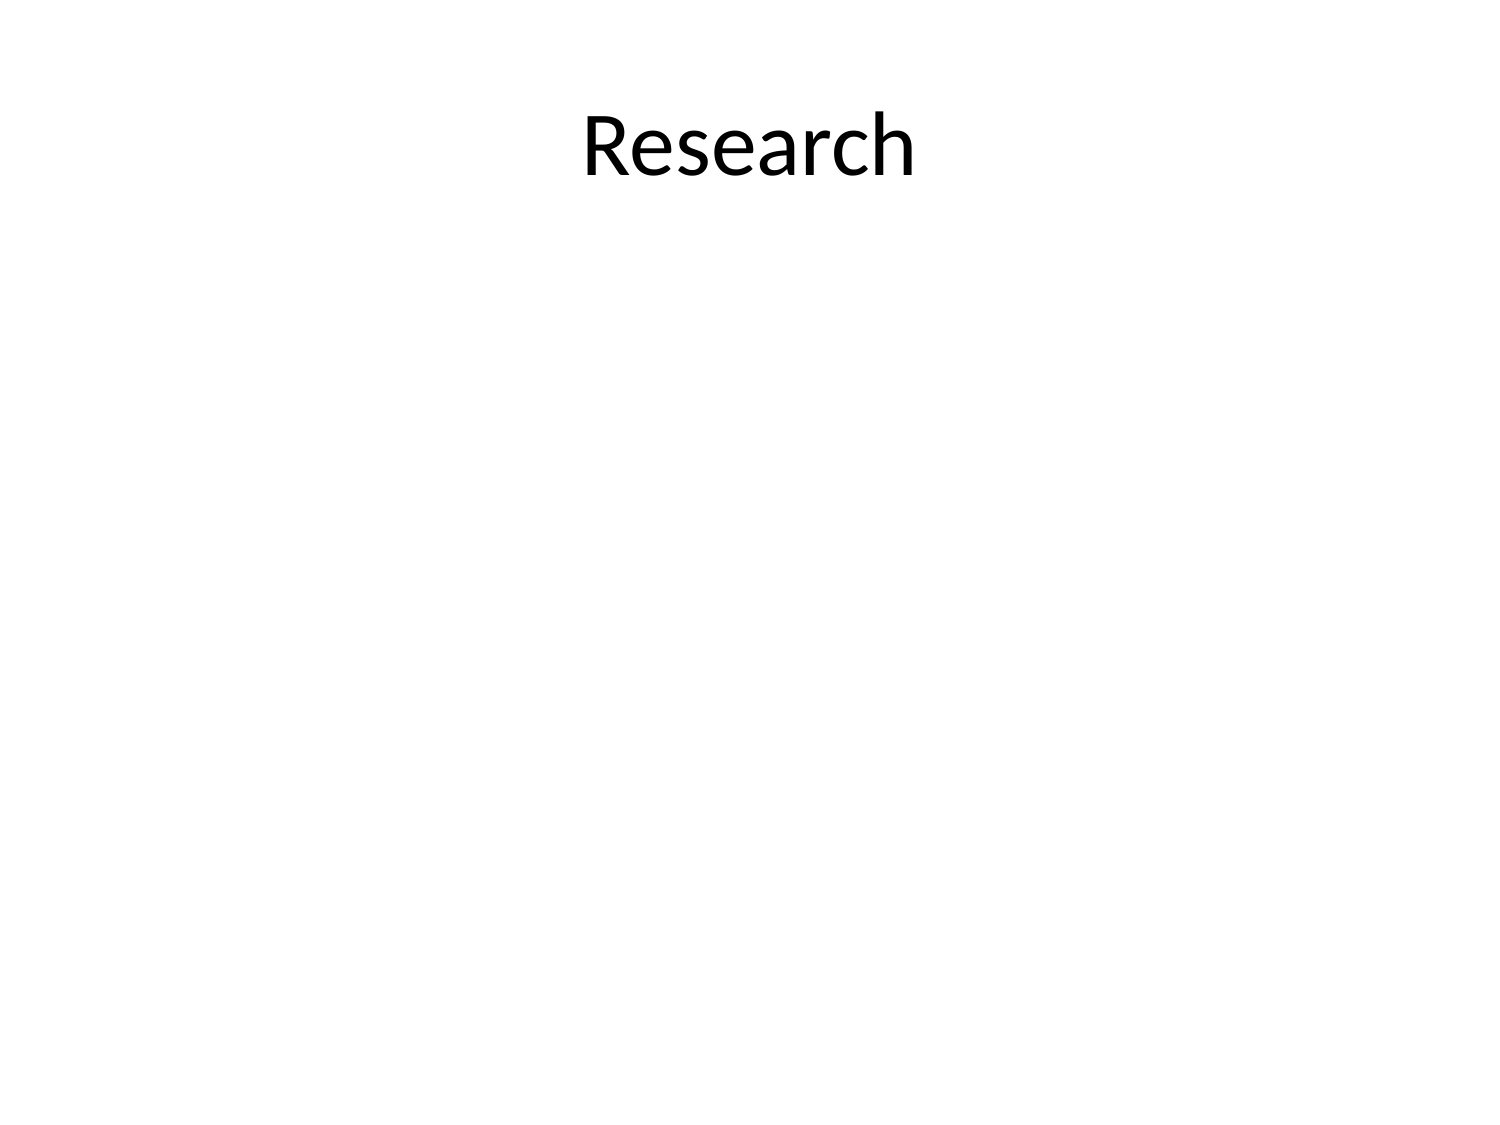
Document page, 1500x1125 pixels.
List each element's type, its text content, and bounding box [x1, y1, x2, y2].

title Research [75, 45, 1425, 233]
